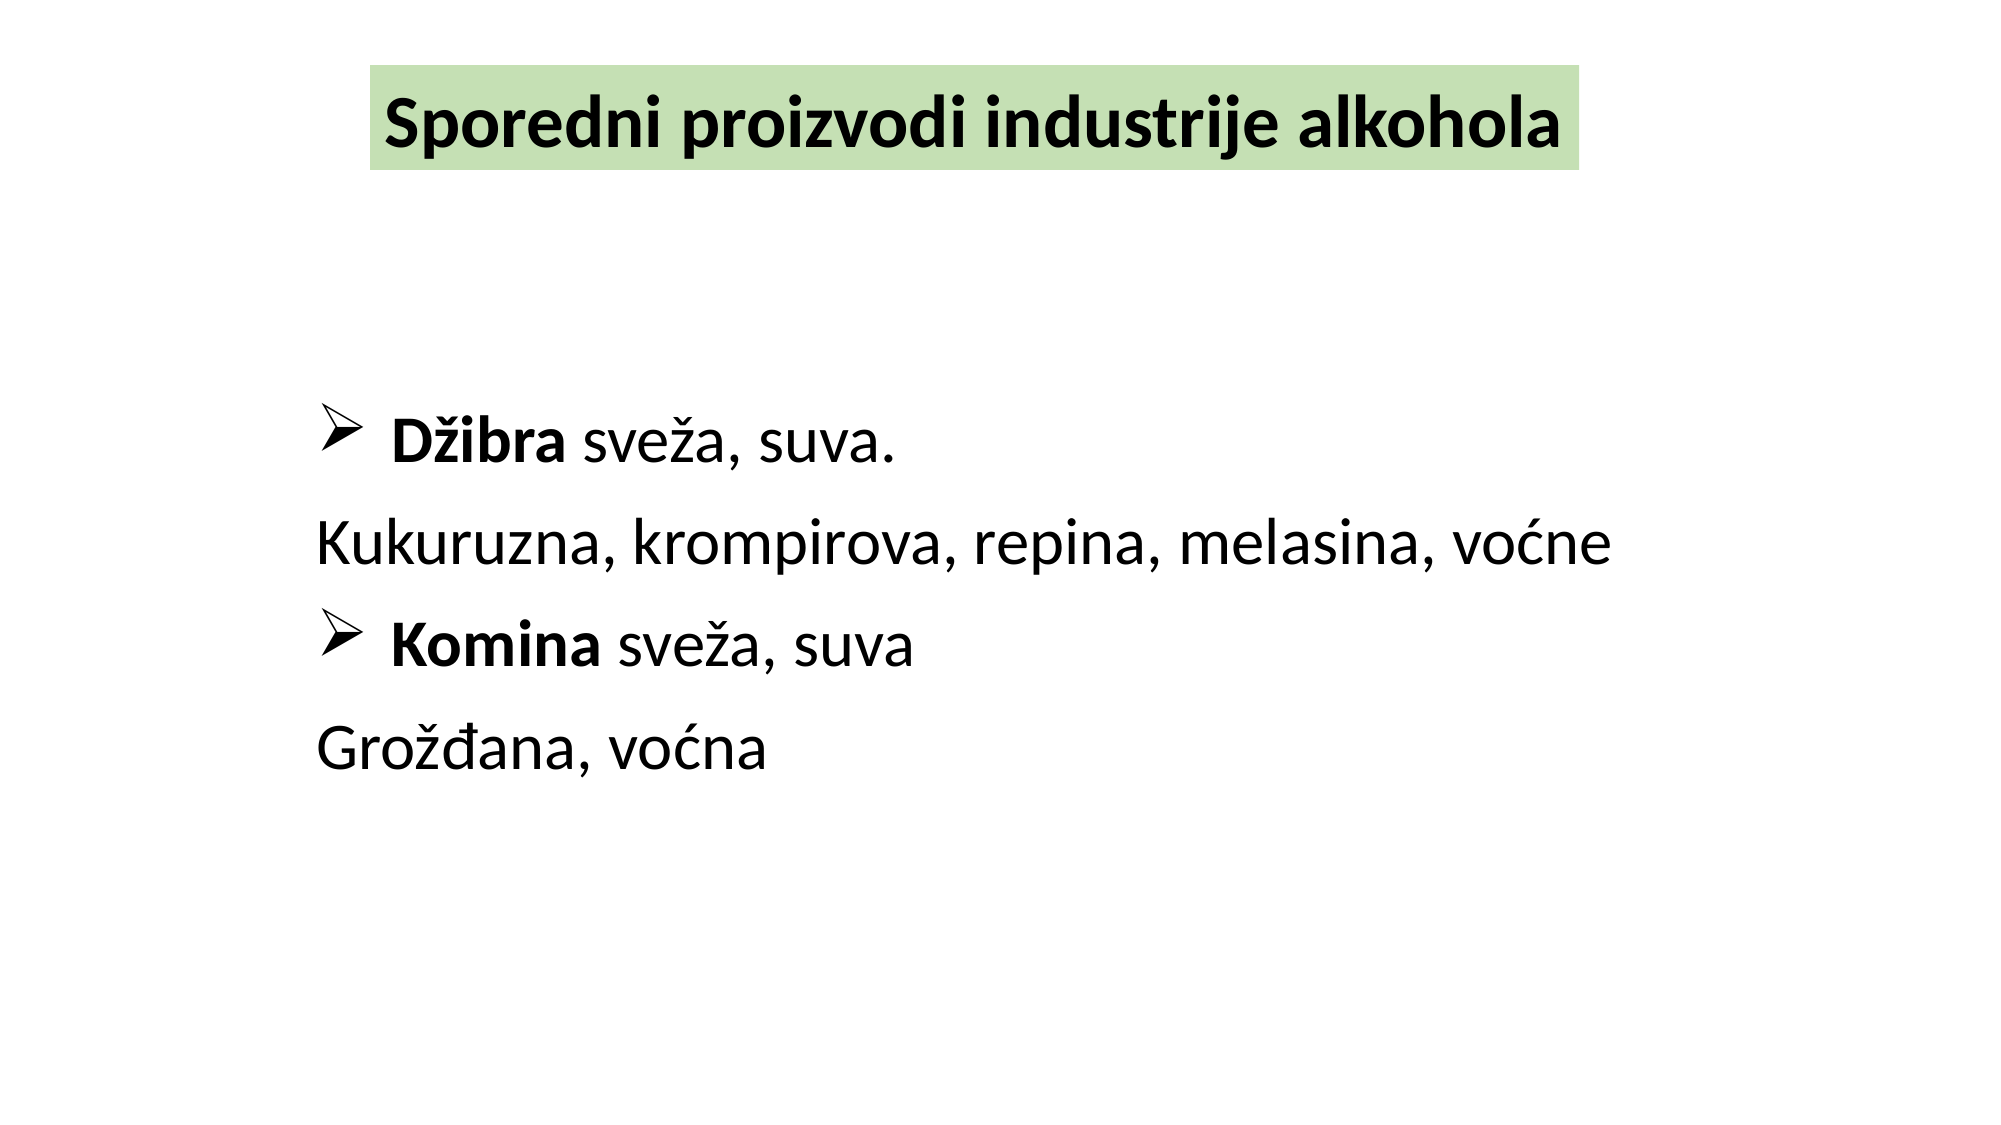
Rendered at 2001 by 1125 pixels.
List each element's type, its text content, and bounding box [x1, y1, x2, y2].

text_box Sporedni proizvodi industrije alkohola [370, 65, 1580, 170]
text_box Džibra sveža, suva. Kukuruzna, krompirova, repina, melasina, voćne Komina sveža, suva Grožđana, voćna [301, 383, 1780, 790]
